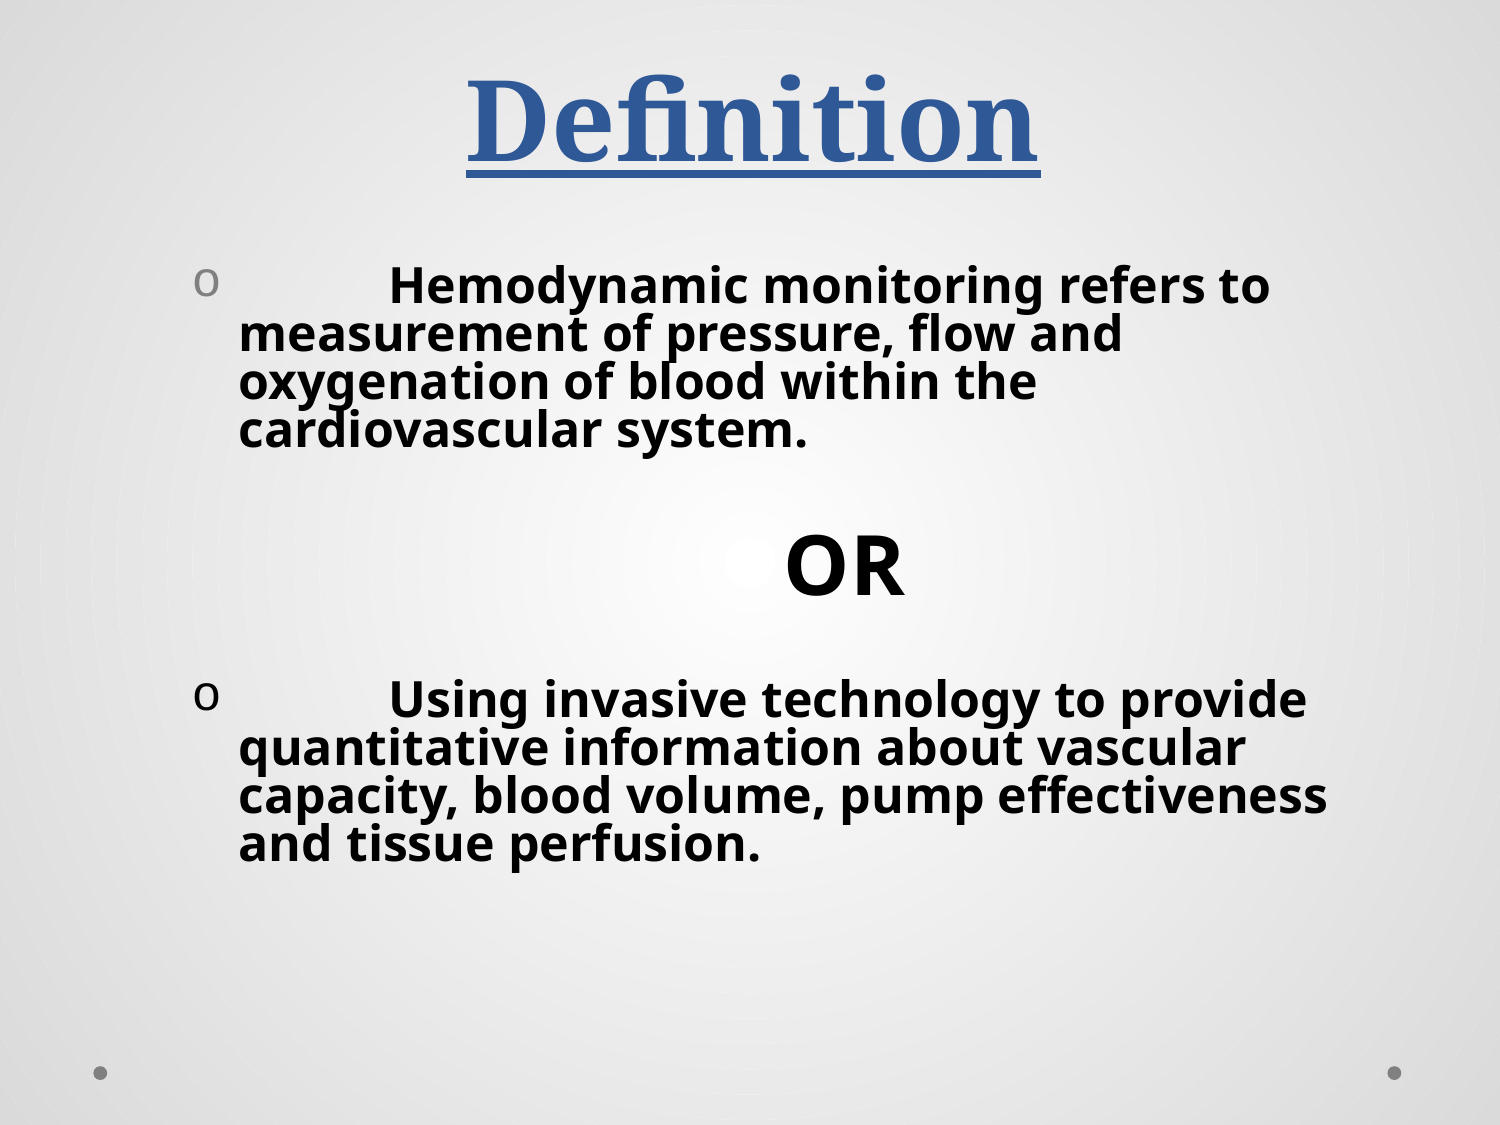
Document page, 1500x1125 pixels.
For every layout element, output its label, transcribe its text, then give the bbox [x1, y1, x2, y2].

list Hemodynamic monitoring refers to measurement of pressure, flow and oxygenation of blood within the cardiovascular system. OR Using invasive technology to provide quantitative information about vascular capacity, blood volume, pump effectiveness and tissue perfusion. [101, 257, 1363, 1022]
title Definition [53, 54, 1454, 313]
